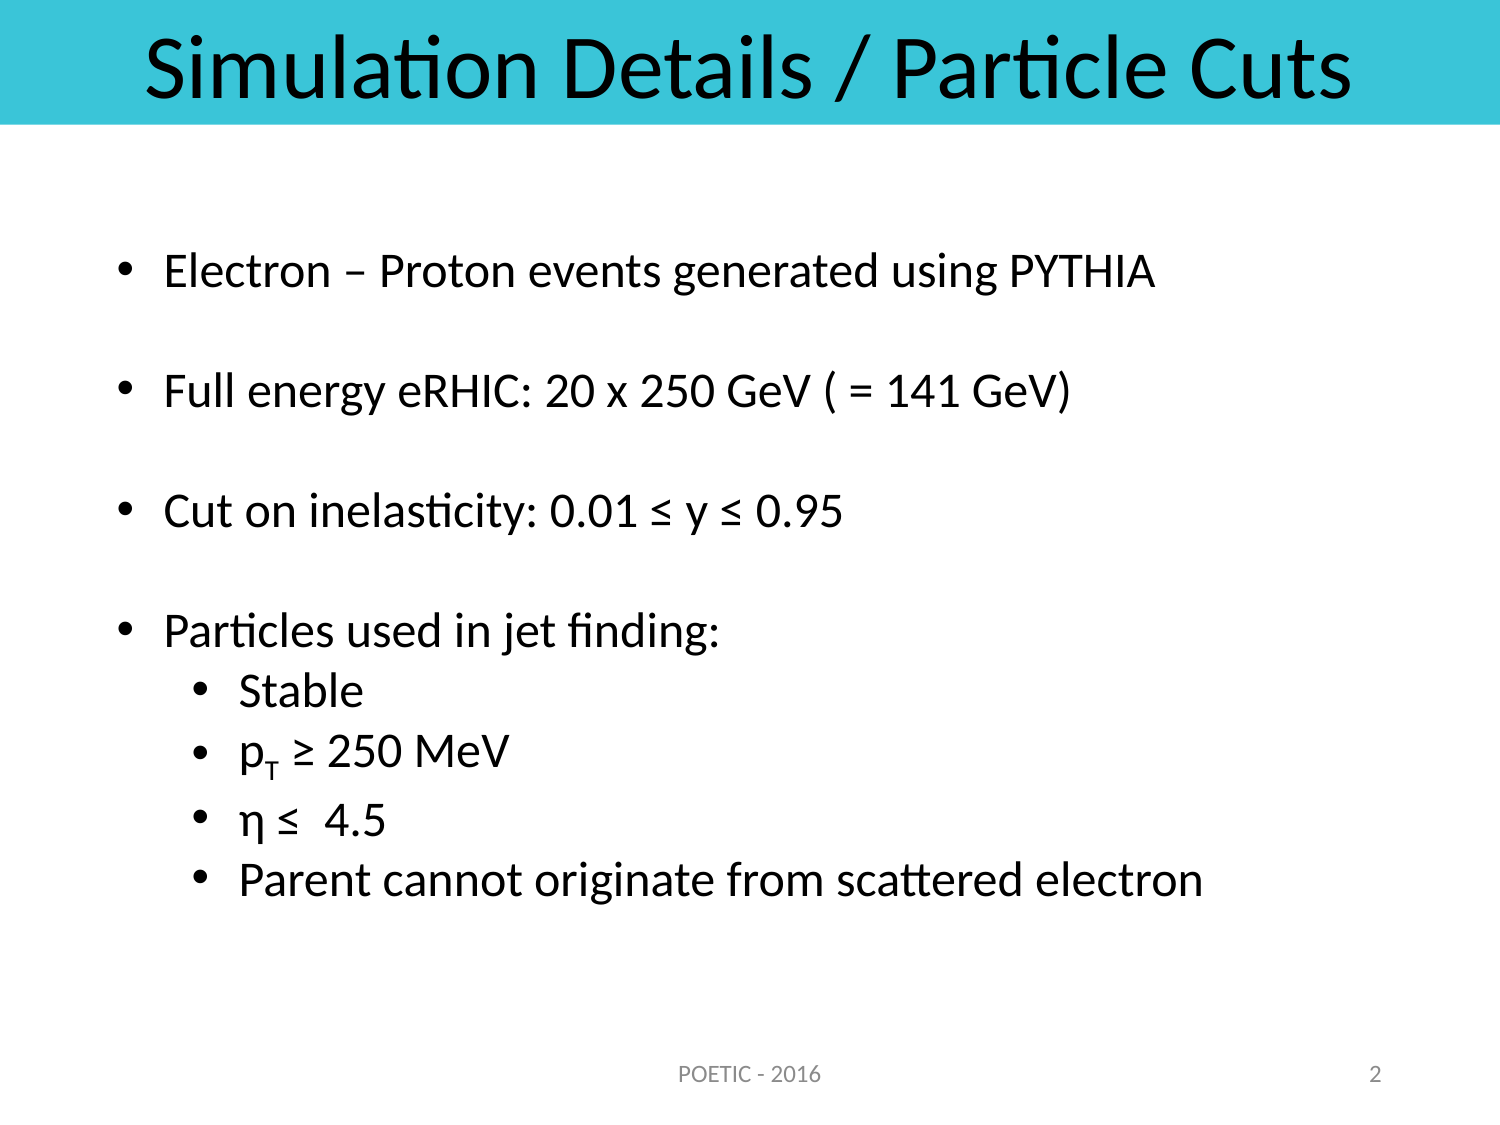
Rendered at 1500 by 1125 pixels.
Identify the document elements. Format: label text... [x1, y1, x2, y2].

slide_number 2 [1059, 1042, 1397, 1103]
footer POETIC - 2016 [496, 1042, 1004, 1103]
text_box Simulation Details / Particle Cuts [0, 0, 1500, 125]
